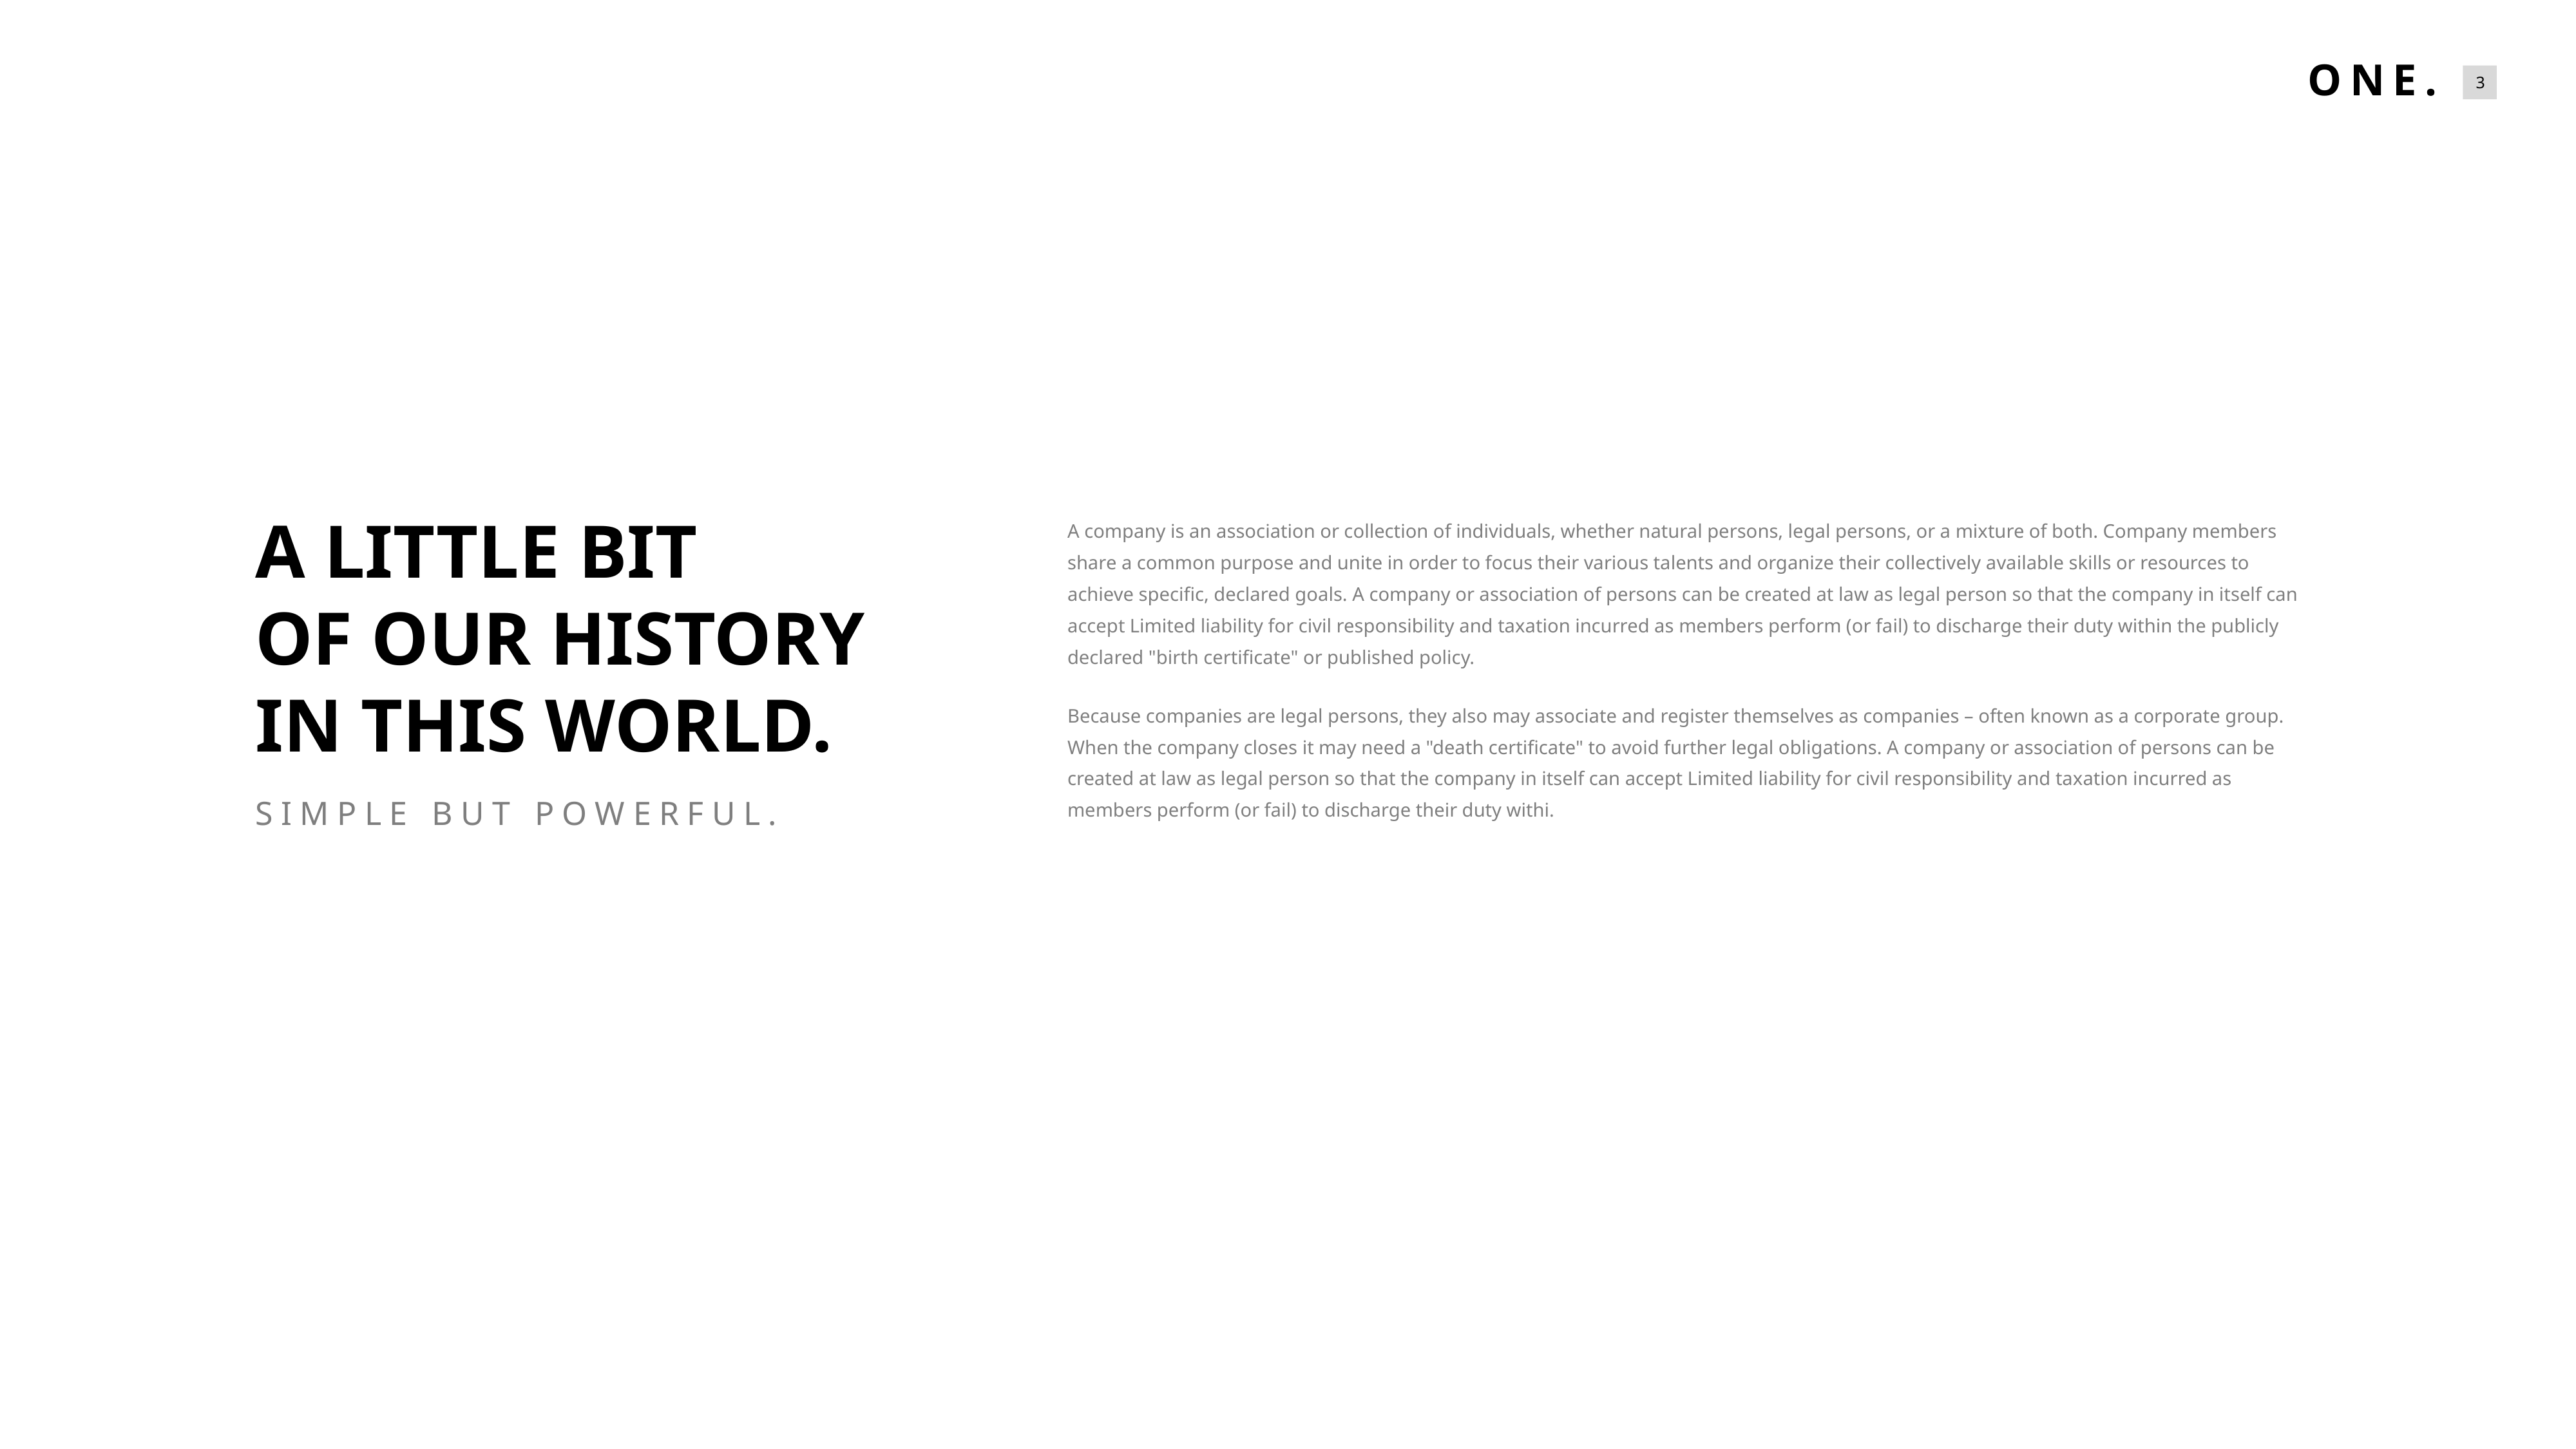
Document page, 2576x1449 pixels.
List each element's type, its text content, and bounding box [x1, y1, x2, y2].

text_box A LITTLE BIT OF OUR HISTORY IN THIS WORLD. [245, 500, 1019, 772]
text_box SIMPLE BUT POWERFUL. [245, 788, 1114, 837]
text_box A company is an association or collection of individuals, whether natural persons, legal persons, or a mixture of both. Company members share a common purpose and unite in order to focus their various talents and organize their collectively available skills or resources to achieve specific, declared goals. A company or association of persons can be created at law as legal person so that the company in itself can accept Limited liability for civil responsibility and taxation incurred as members perform (or fail) to discharge their duty within the publicly declared "birth certificate" or published policy. Because companies are legal persons, they also may associate and register themselves as companies – often known as a corporate group. When the company closes it may need a "death certificate" to avoid further legal obligations. A company or association of persons can be created at law as legal person so that the company in itself can accept Limited liability for civil responsibility and taxation incurred as members perform (or fail) to discharge their duty withi. [1048, 500, 2331, 831]
